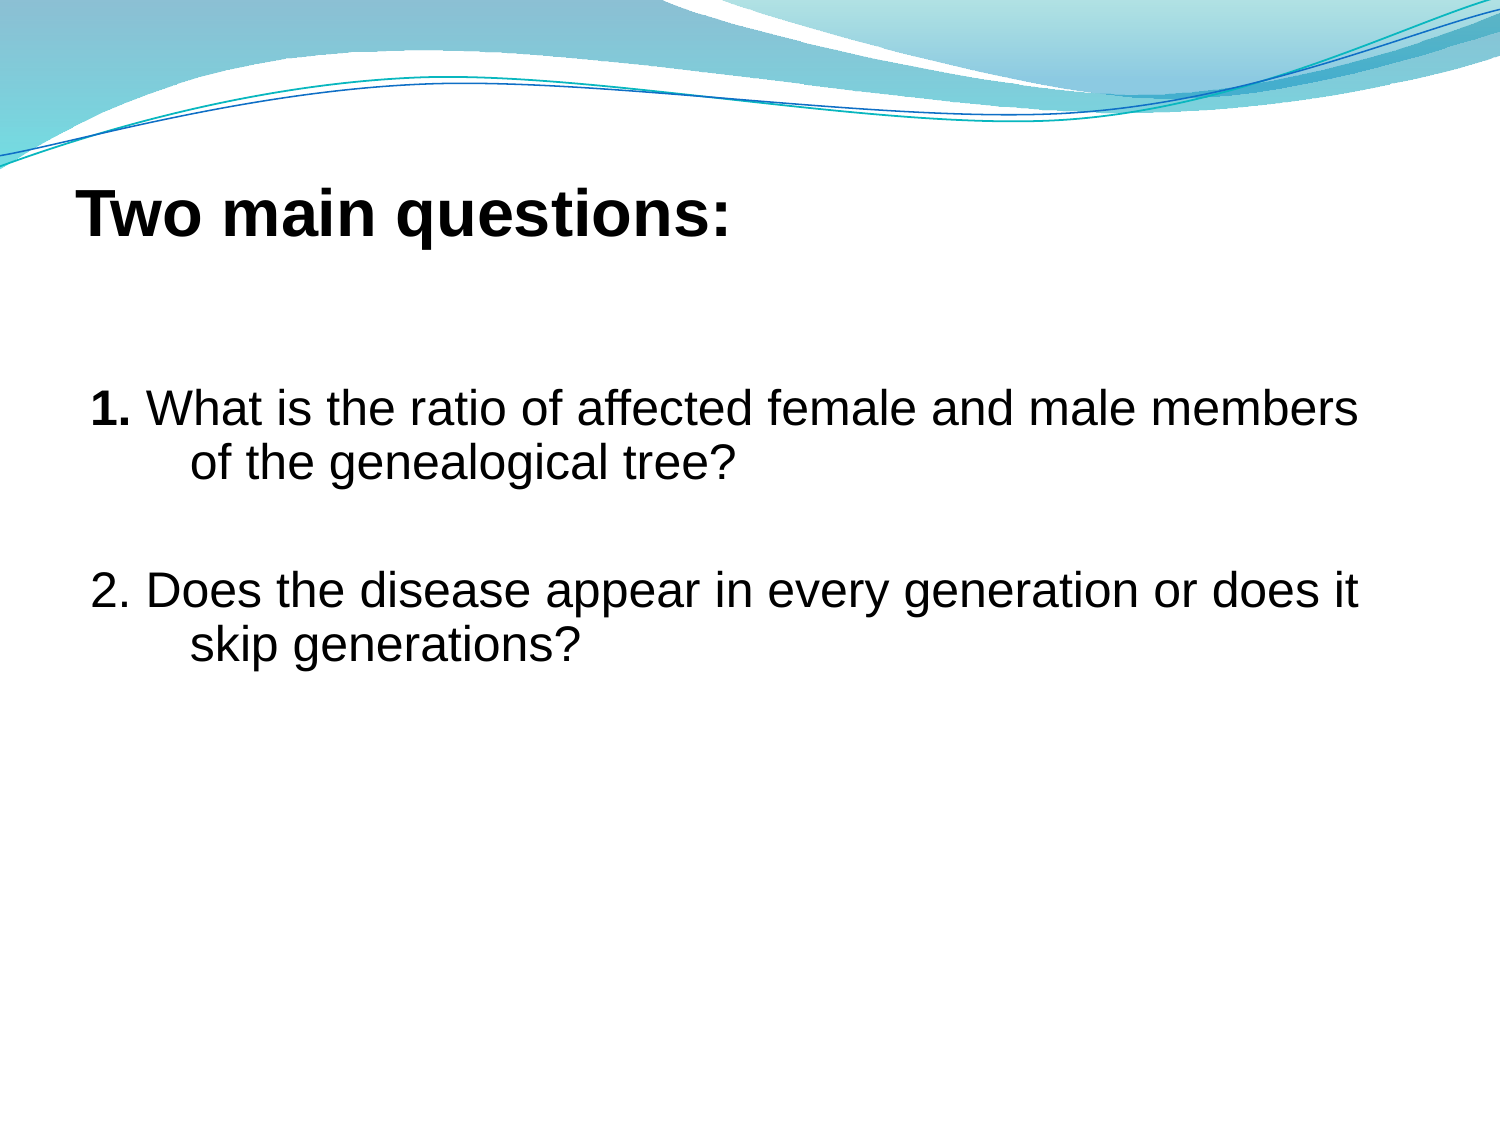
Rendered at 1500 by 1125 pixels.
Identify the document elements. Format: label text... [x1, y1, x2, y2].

list 1. What is the ratio of affected female and male members of the genealogical tree? 2. Does the disease appear in every generation or does it skip generations? [75, 375, 1425, 1038]
title Two main questions: [75, 62, 1300, 250]
